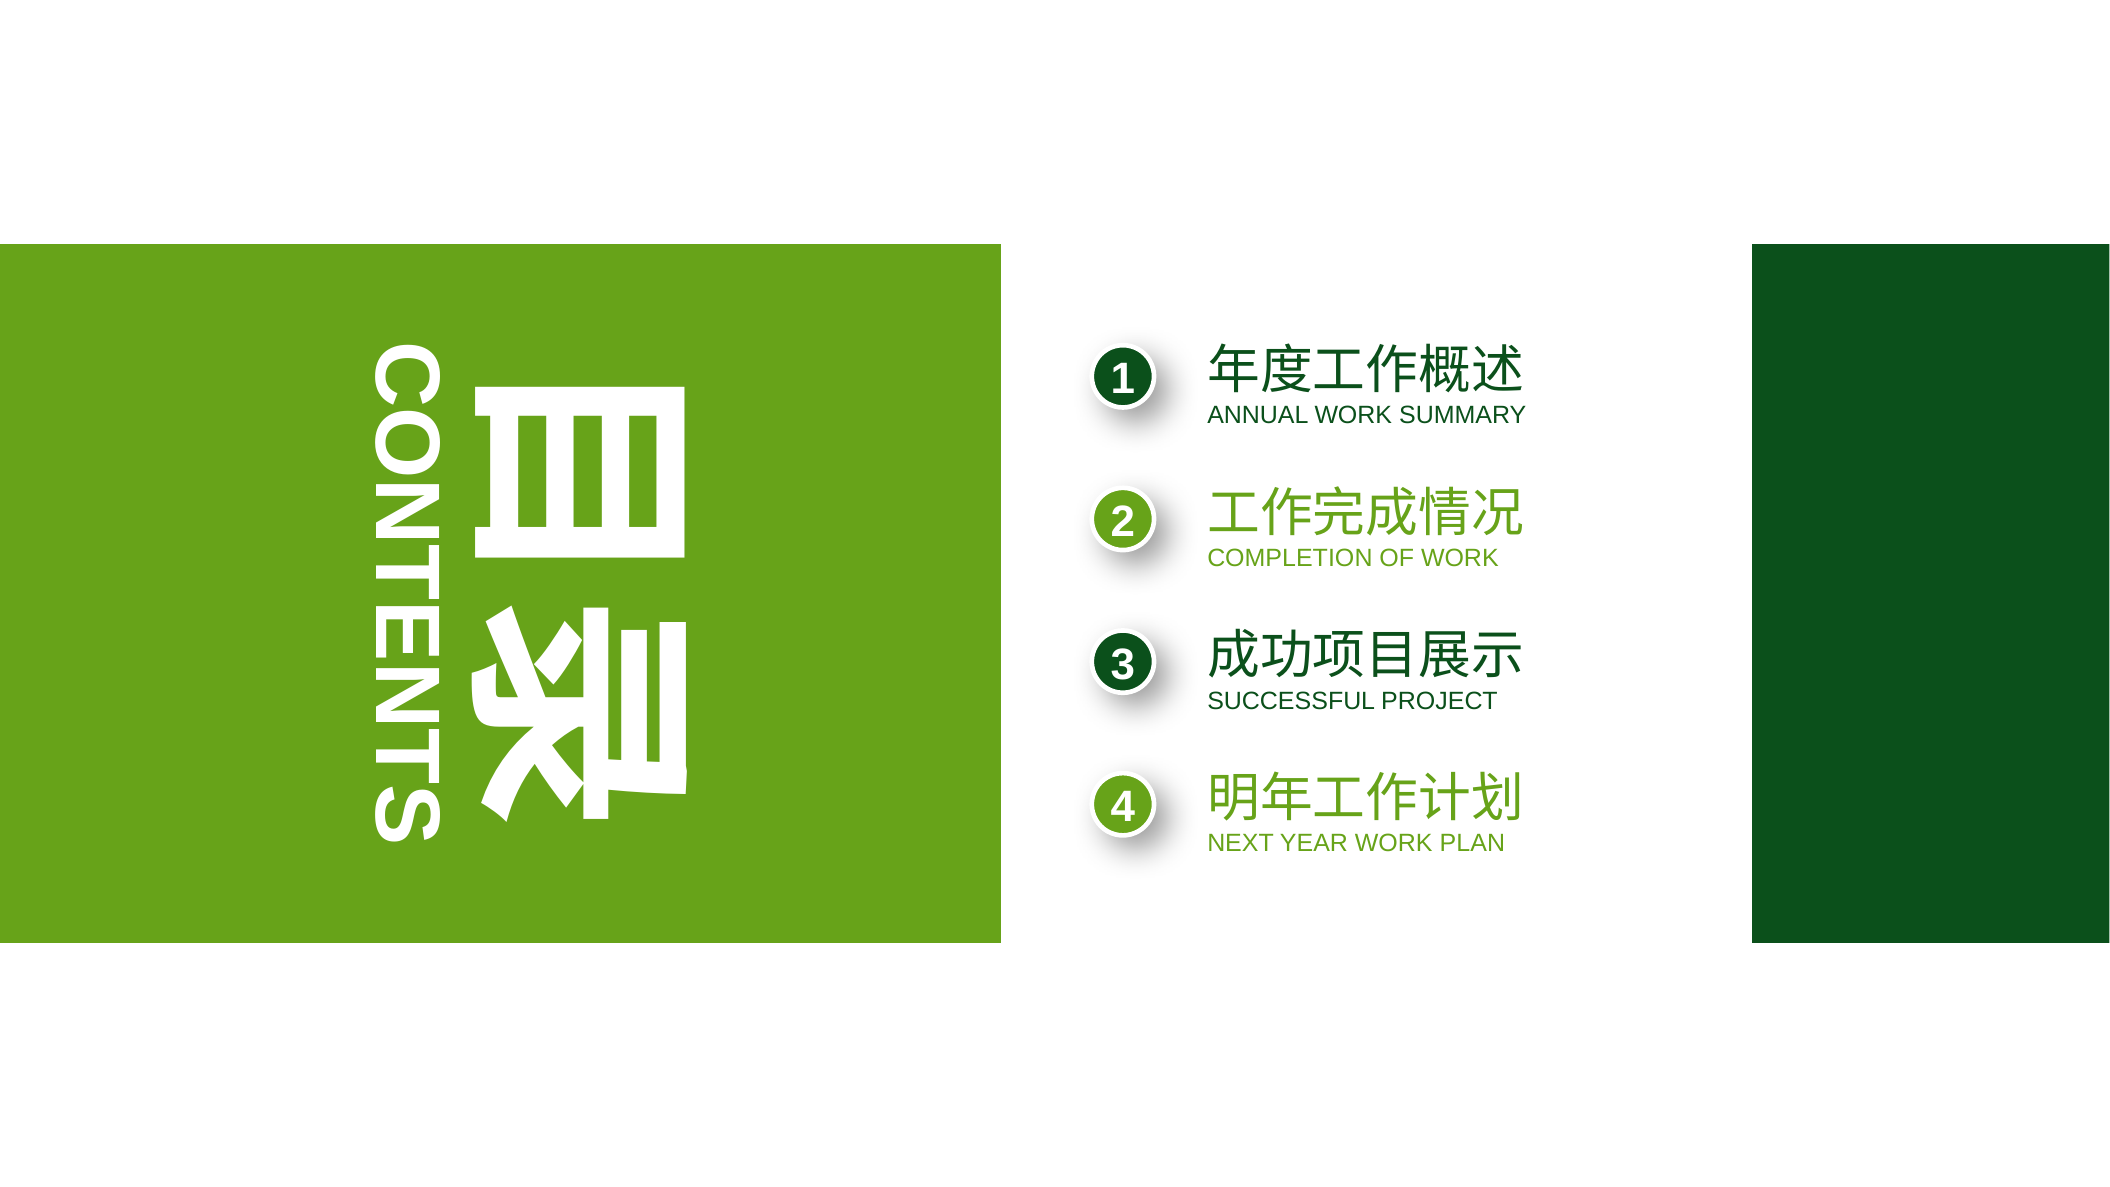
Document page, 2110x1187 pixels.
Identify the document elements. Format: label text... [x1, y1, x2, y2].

text_box 3 [1090, 629, 1156, 694]
text_box CONTENTS [358, 322, 469, 864]
text_box 4 [1090, 772, 1156, 837]
text_box 目录 [445, 281, 736, 905]
text_box [0, 243, 1001, 943]
text_box [1751, 243, 2110, 943]
text_box 2 [1090, 486, 1156, 552]
text_box 1 [1090, 344, 1156, 409]
